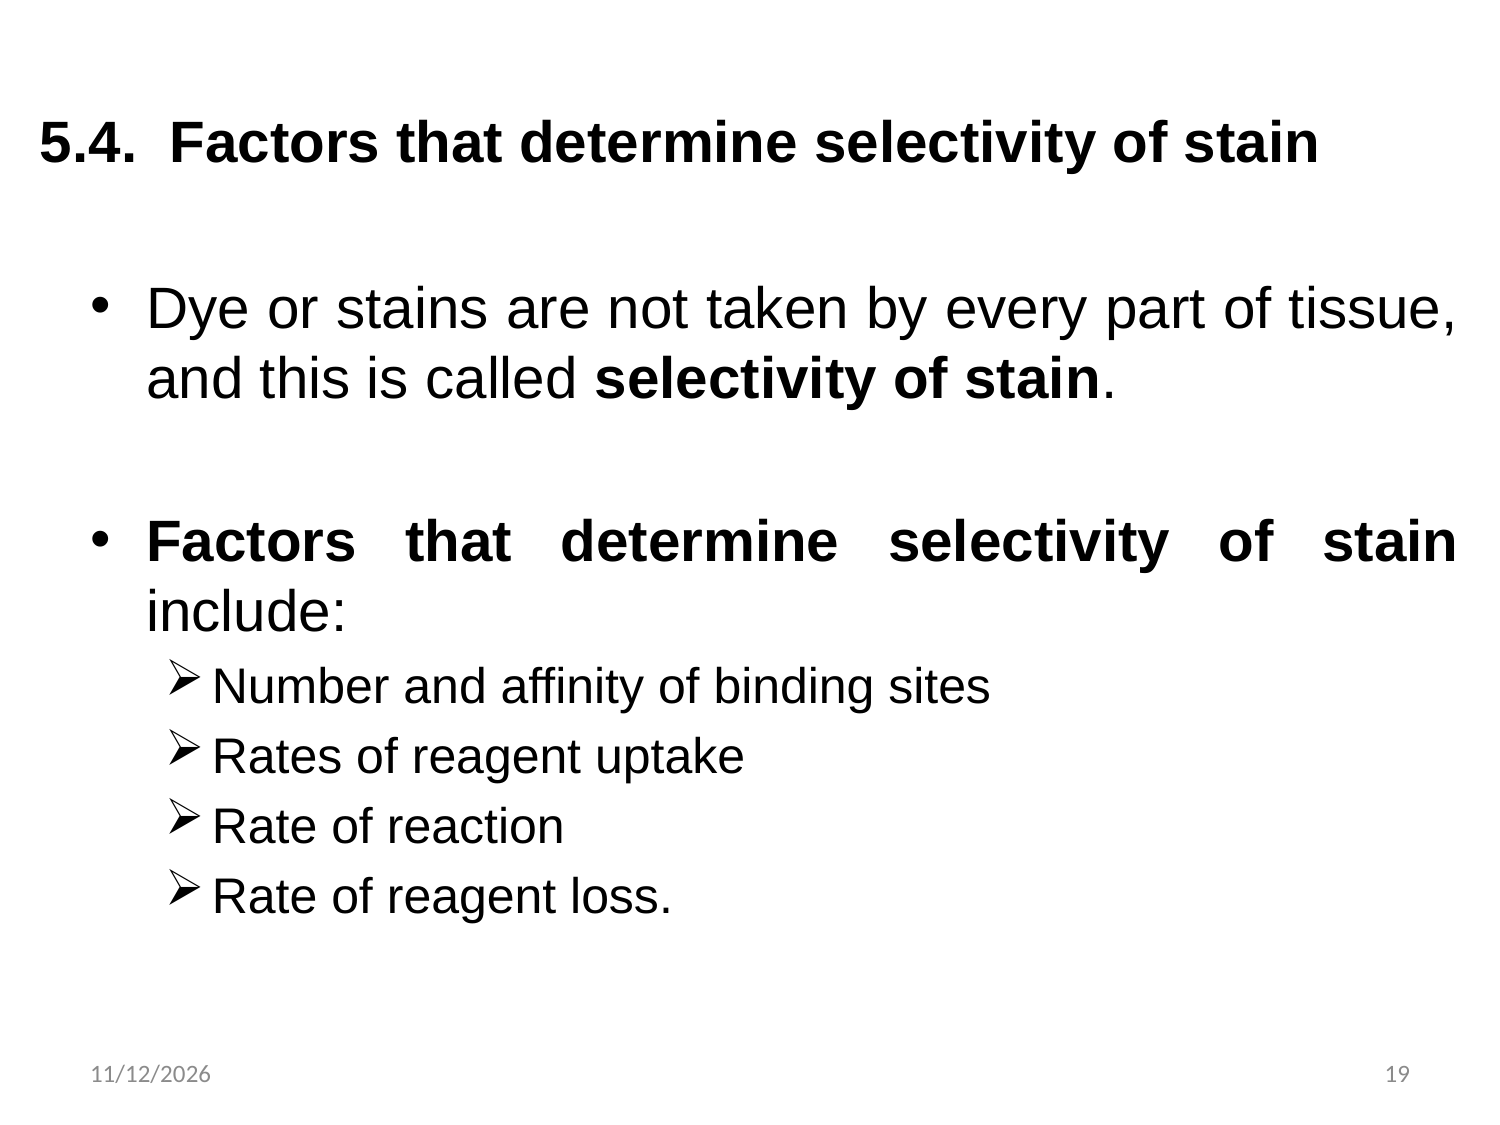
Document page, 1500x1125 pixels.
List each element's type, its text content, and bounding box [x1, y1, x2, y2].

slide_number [75, 1042, 425, 1103]
title 5.4. Factors that determine selectivity of stain [24, 45, 1475, 233]
list Dye or stains are not taken by every part of tissue, and this is called selectivity of stain. Factors that determine selectivity of stain include: Number and affinity of binding sites Rates of reagent uptake Rate of reaction Rate of reagent loss. [75, 262, 1475, 1005]
slide_number 19 [1074, 1042, 1425, 1103]
